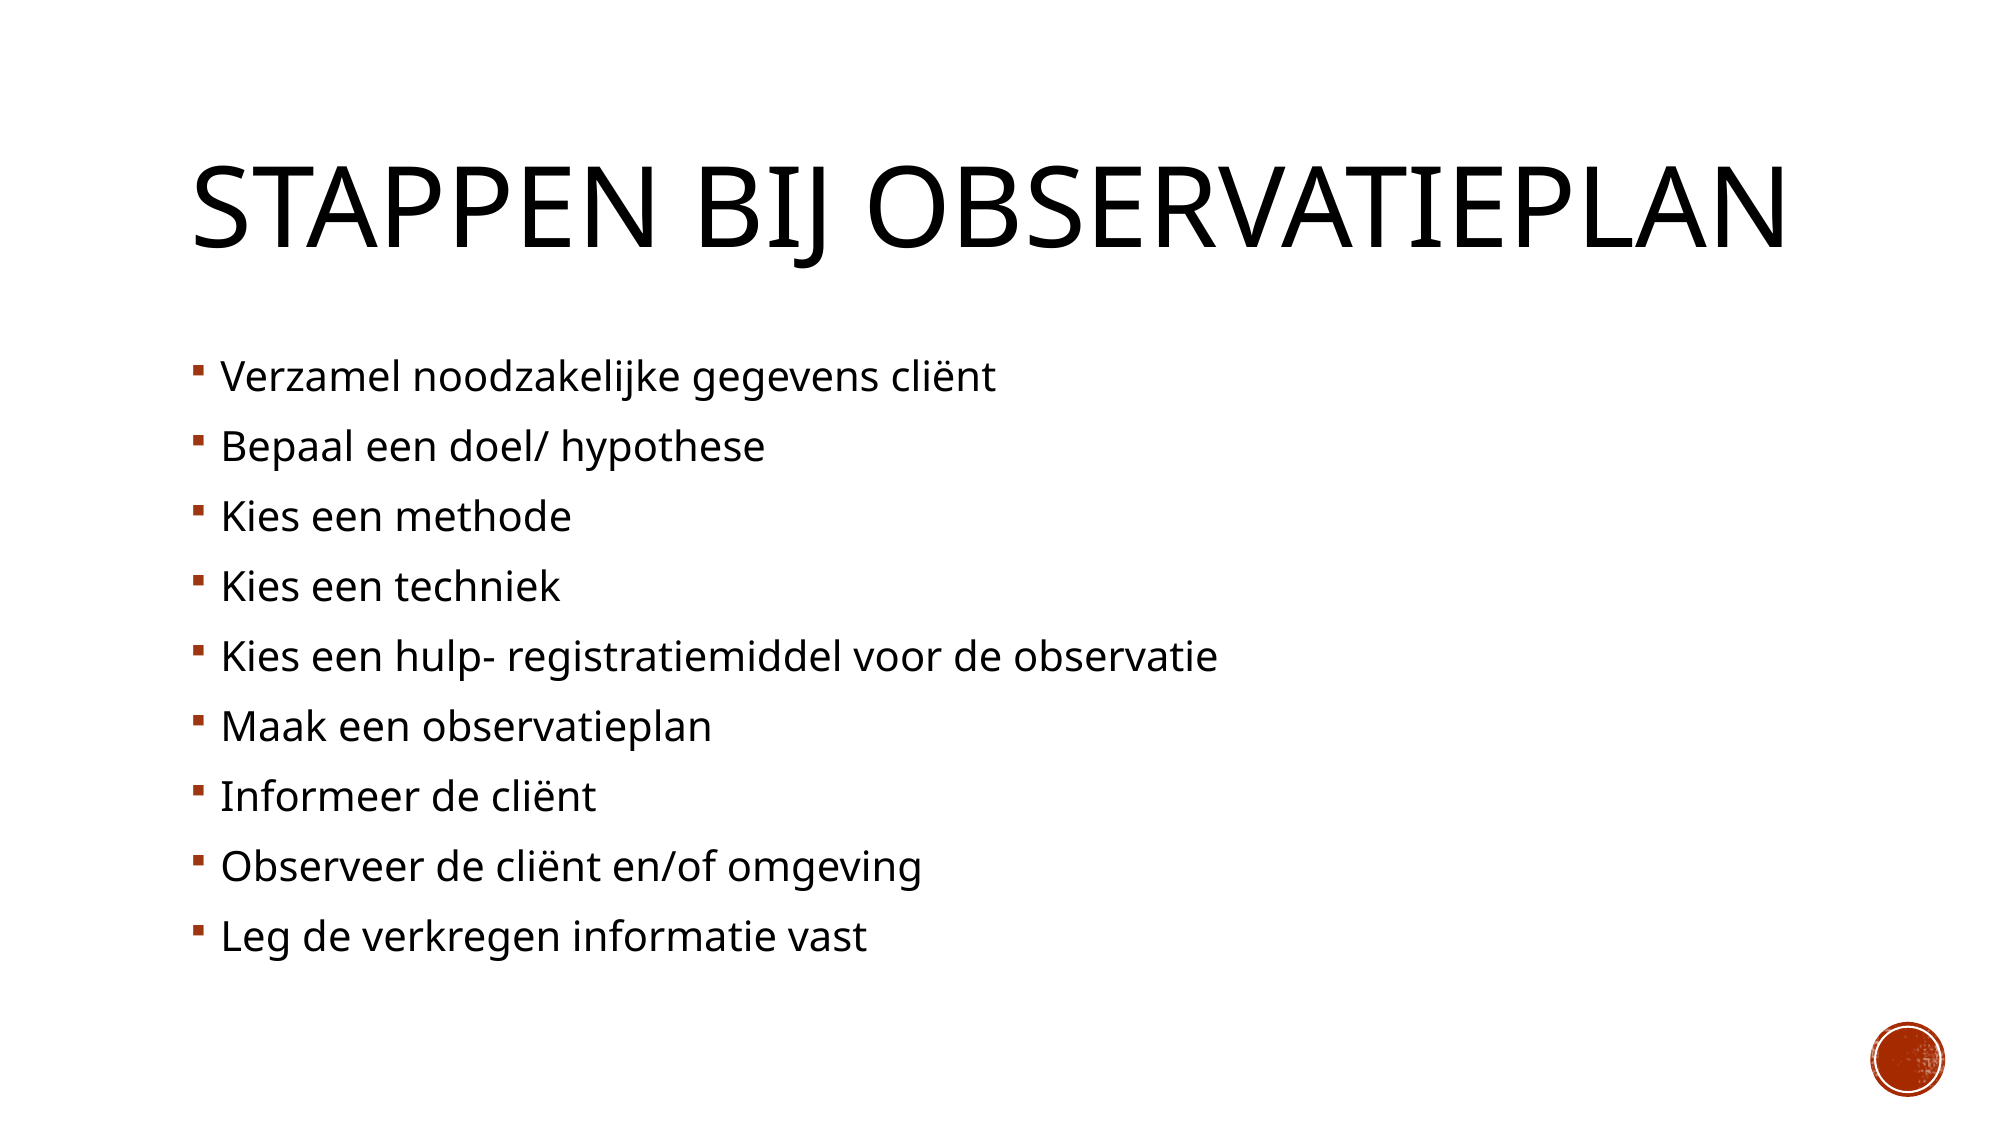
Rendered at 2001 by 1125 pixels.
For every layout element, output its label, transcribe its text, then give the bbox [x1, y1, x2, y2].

list Verzamel noodzakelijke gegevens cliënt Bepaal een doel/ hypothese Kies een methode Kies een techniek Kies een hulp- registratiemiddel voor de observatie Maak een observatieplan Informeer de cliënt Observeer de cliënt en/of omgeving Leg de verkregen informatie vast [175, 348, 1826, 1013]
title Stappen bij observatieplan [175, 79, 1826, 344]
